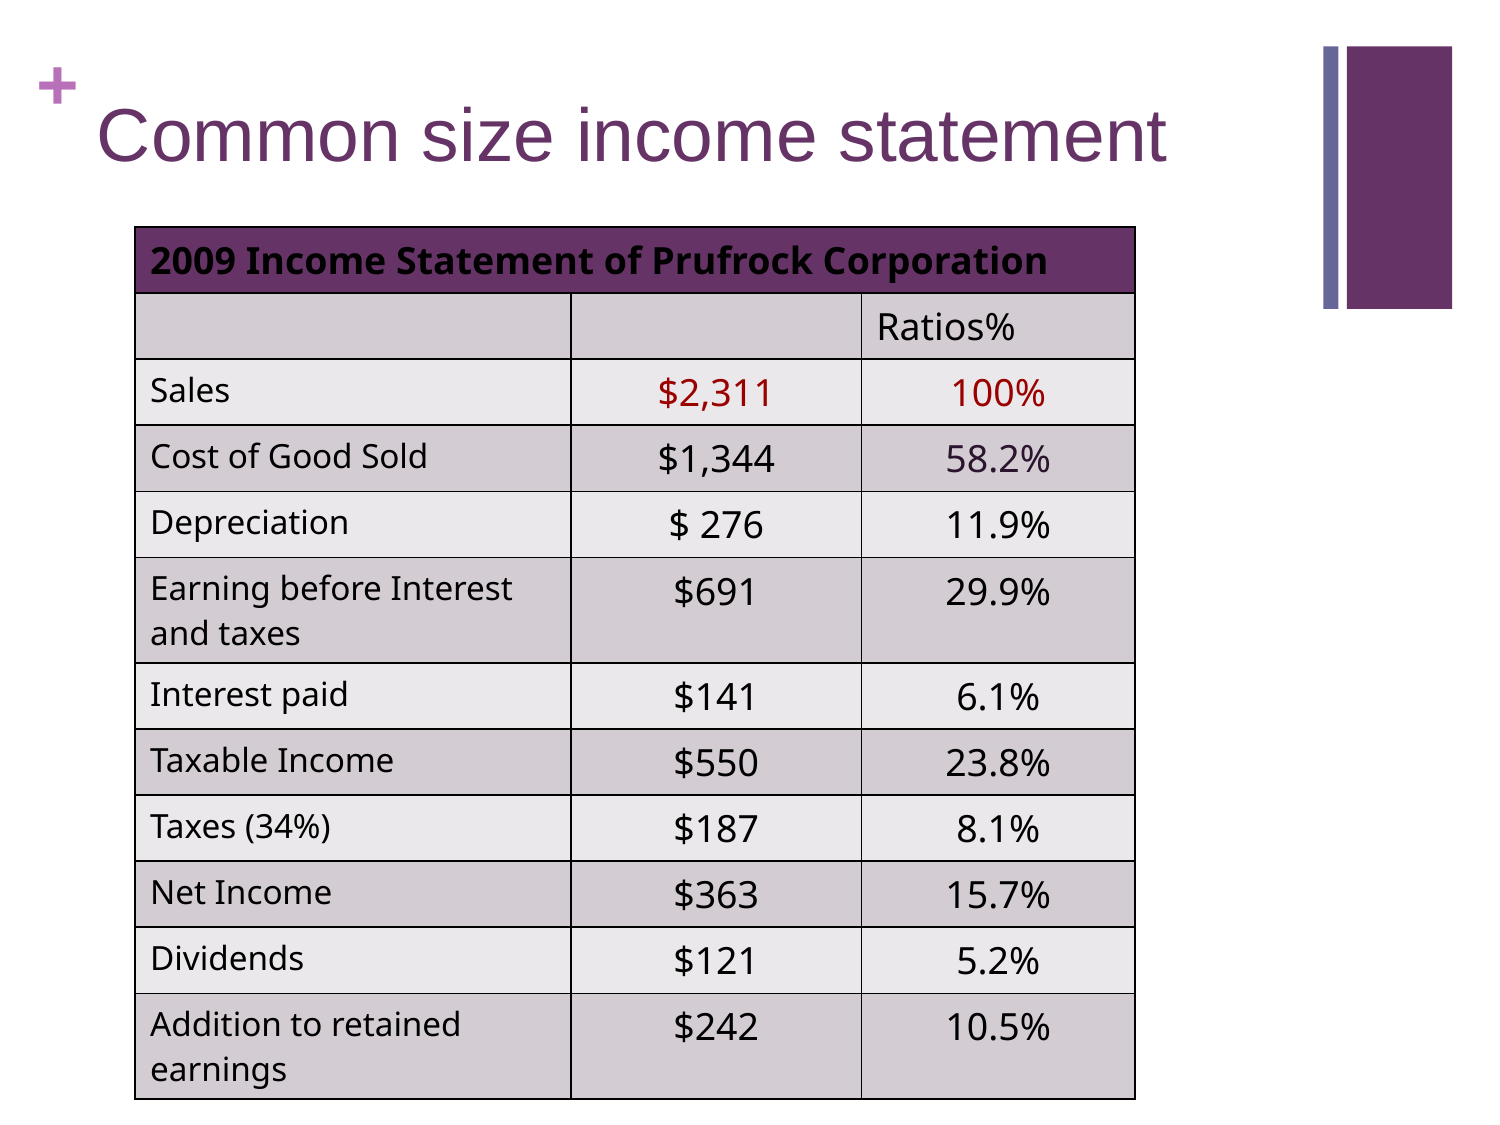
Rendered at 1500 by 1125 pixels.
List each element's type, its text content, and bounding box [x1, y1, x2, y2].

table_cell $363 [572, 862, 861, 926]
table_cell Interest paid [136, 664, 570, 728]
table_cell Sales [136, 360, 570, 424]
table_cell Depreciation [136, 492, 570, 557]
table_cell $691 [572, 558, 861, 662]
title Common size income statement [81, 79, 1322, 195]
table_cell Net Income [136, 862, 570, 926]
table_cell Ratios% [862, 294, 1134, 358]
table_cell $550 [572, 730, 861, 794]
table_cell $242 [572, 994, 861, 1098]
table_cell [136, 294, 570, 358]
table_cell $187 [572, 796, 861, 860]
table_cell 6.1% [862, 664, 1134, 728]
table_cell Dividends [136, 928, 570, 993]
table_cell $1,344 [572, 426, 861, 491]
table_cell 100% [862, 360, 1134, 424]
table_cell 23.8% [862, 730, 1134, 794]
table_cell Cost of Good Sold [136, 426, 570, 491]
table_cell Taxes (34%) [136, 796, 570, 860]
table_cell Earning before Interest and taxes [136, 558, 570, 662]
table_cell 29.9% [862, 558, 1134, 662]
table_cell Addition to retained earnings [136, 994, 570, 1098]
table_cell Taxable Income [136, 730, 570, 794]
table_cell $141 [572, 664, 861, 728]
table_cell $2,311 [572, 360, 861, 424]
table_header 2009 Income Statement of Prufrock Corporation [136, 228, 1134, 292]
list [81, 220, 1322, 1005]
table_cell 10.5% [862, 994, 1134, 1098]
table_cell [572, 294, 861, 358]
table_cell 8.1% [862, 796, 1134, 860]
table_cell $121 [572, 928, 861, 993]
table_cell 15.7% [862, 862, 1134, 926]
table_cell 58.2% [862, 426, 1134, 491]
table_cell $ 276 [572, 492, 861, 557]
table_cell 5.2% [862, 928, 1134, 993]
table_cell 11.9% [862, 492, 1134, 557]
